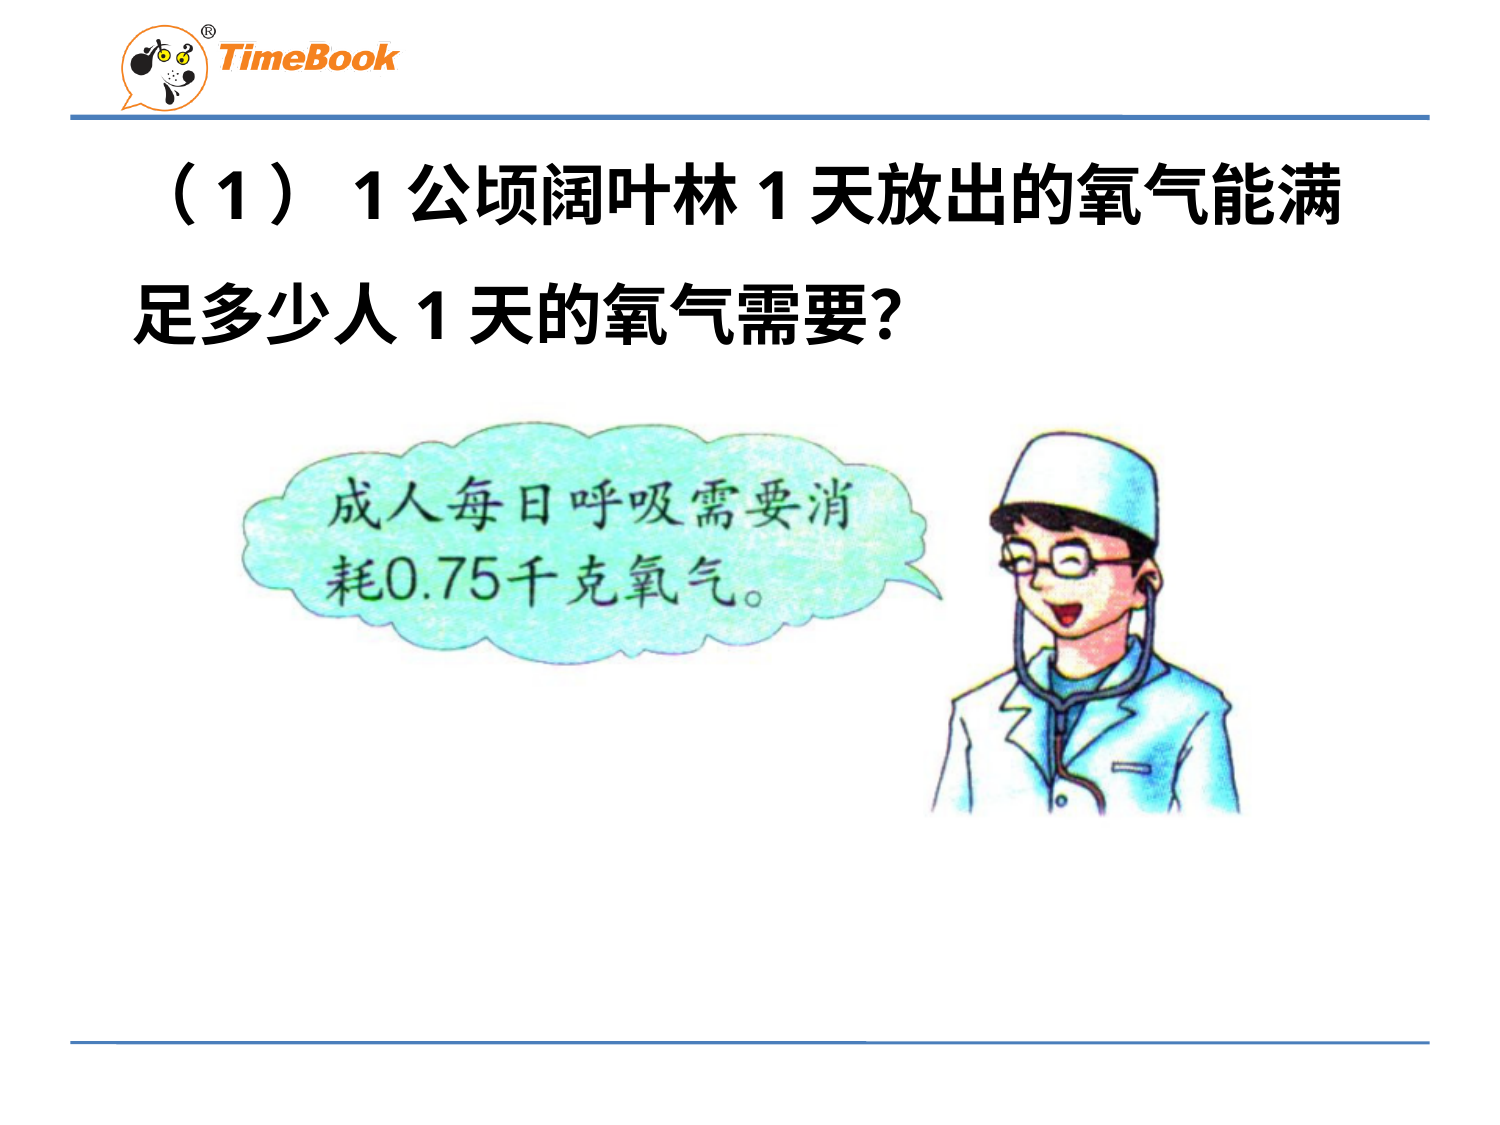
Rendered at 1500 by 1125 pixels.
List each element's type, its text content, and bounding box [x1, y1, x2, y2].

picture [234, 398, 1252, 835]
picture [118, 22, 408, 105]
text_box （1）1公顷阔叶林1天放出的氧气能满足多少人1天的氧气需要？ [117, 105, 1360, 361]
